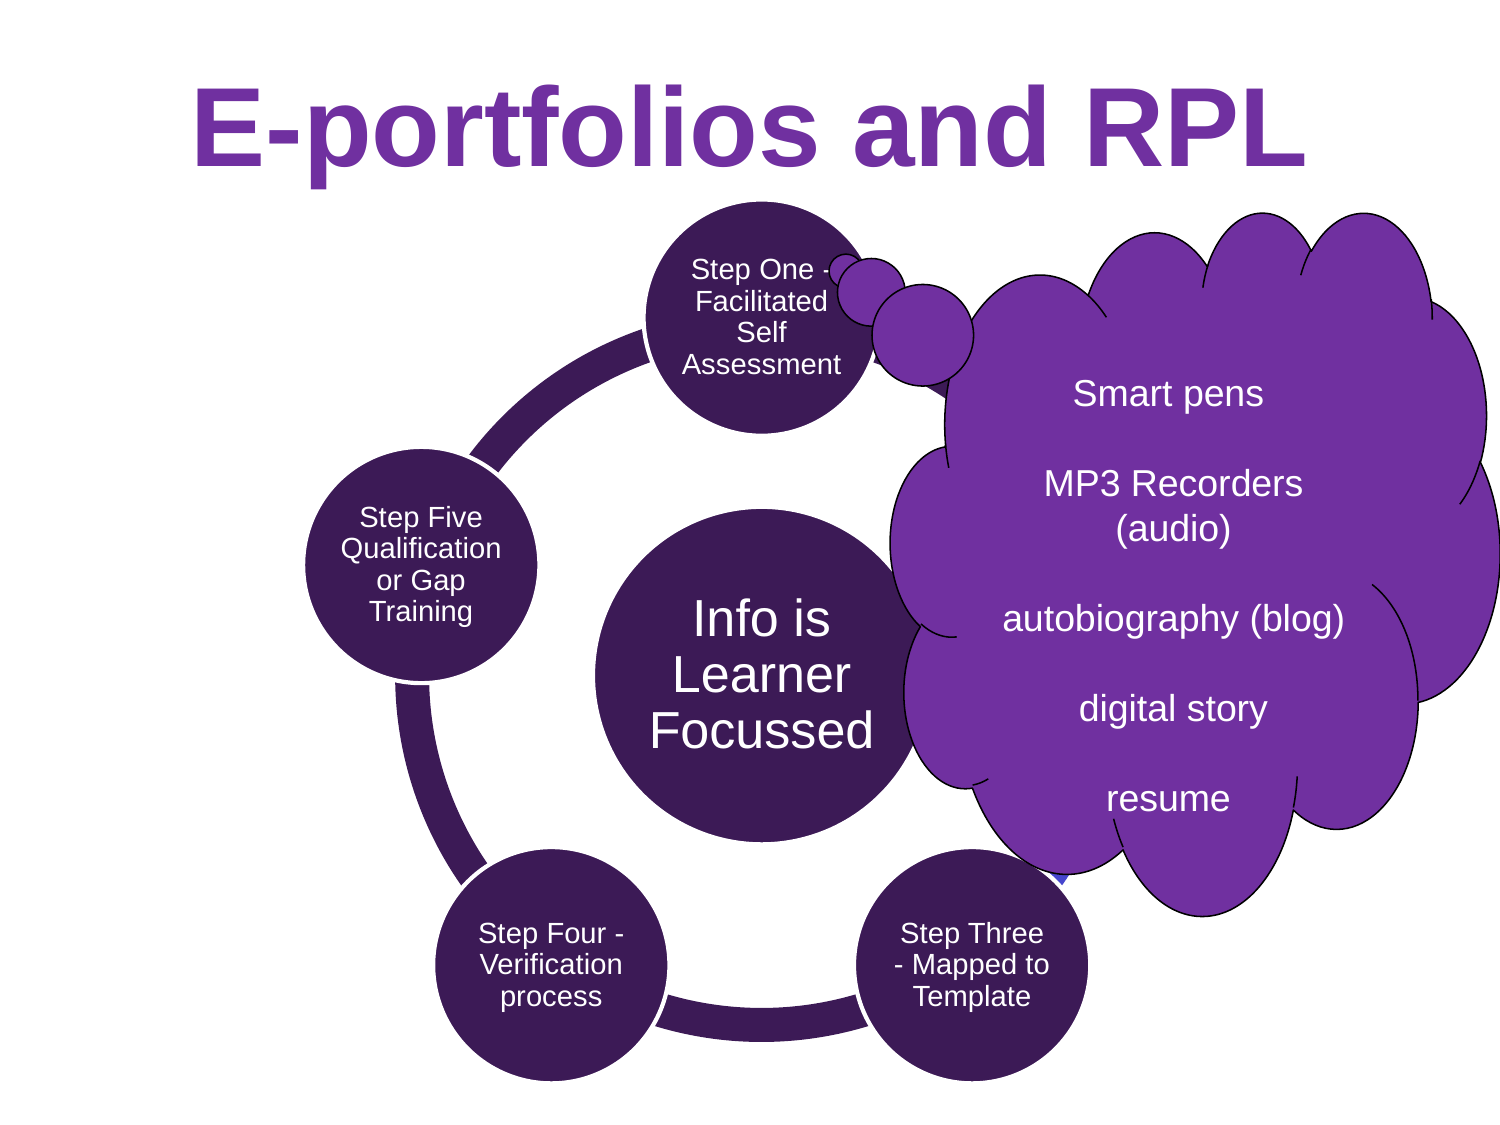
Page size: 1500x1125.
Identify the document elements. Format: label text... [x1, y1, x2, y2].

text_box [81, 198, 1442, 1091]
text_box Smart pens MP3 Recorders (audio) autobiography (blog) digital story resume [1447, 311, 1500, 689]
text_box E-portfolios and RPL [175, 46, 1325, 197]
